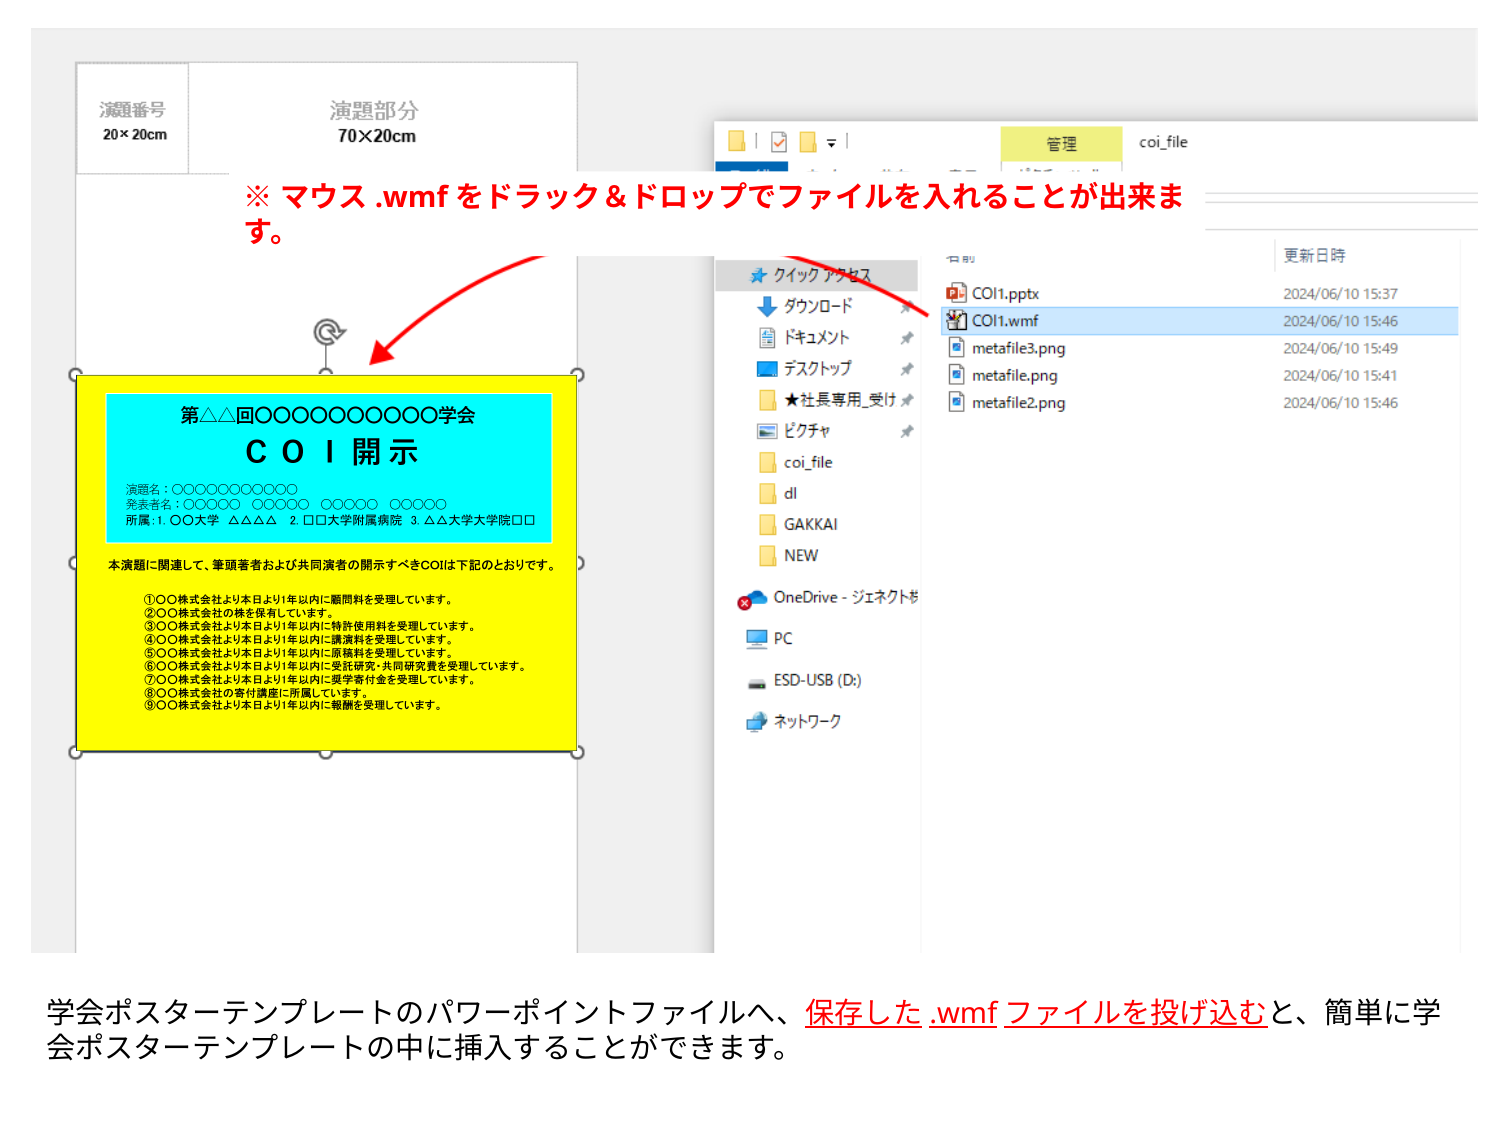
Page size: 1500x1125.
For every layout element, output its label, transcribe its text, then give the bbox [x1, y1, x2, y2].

picture [30, 28, 1478, 954]
text_box 学会ポスターテンプレートのパワーポイントファイルへ、保存した.wmfファイルを投げ込むと、簡単に学会ポスターテンプレートの中に挿入することができます。 [31, 987, 1478, 1072]
